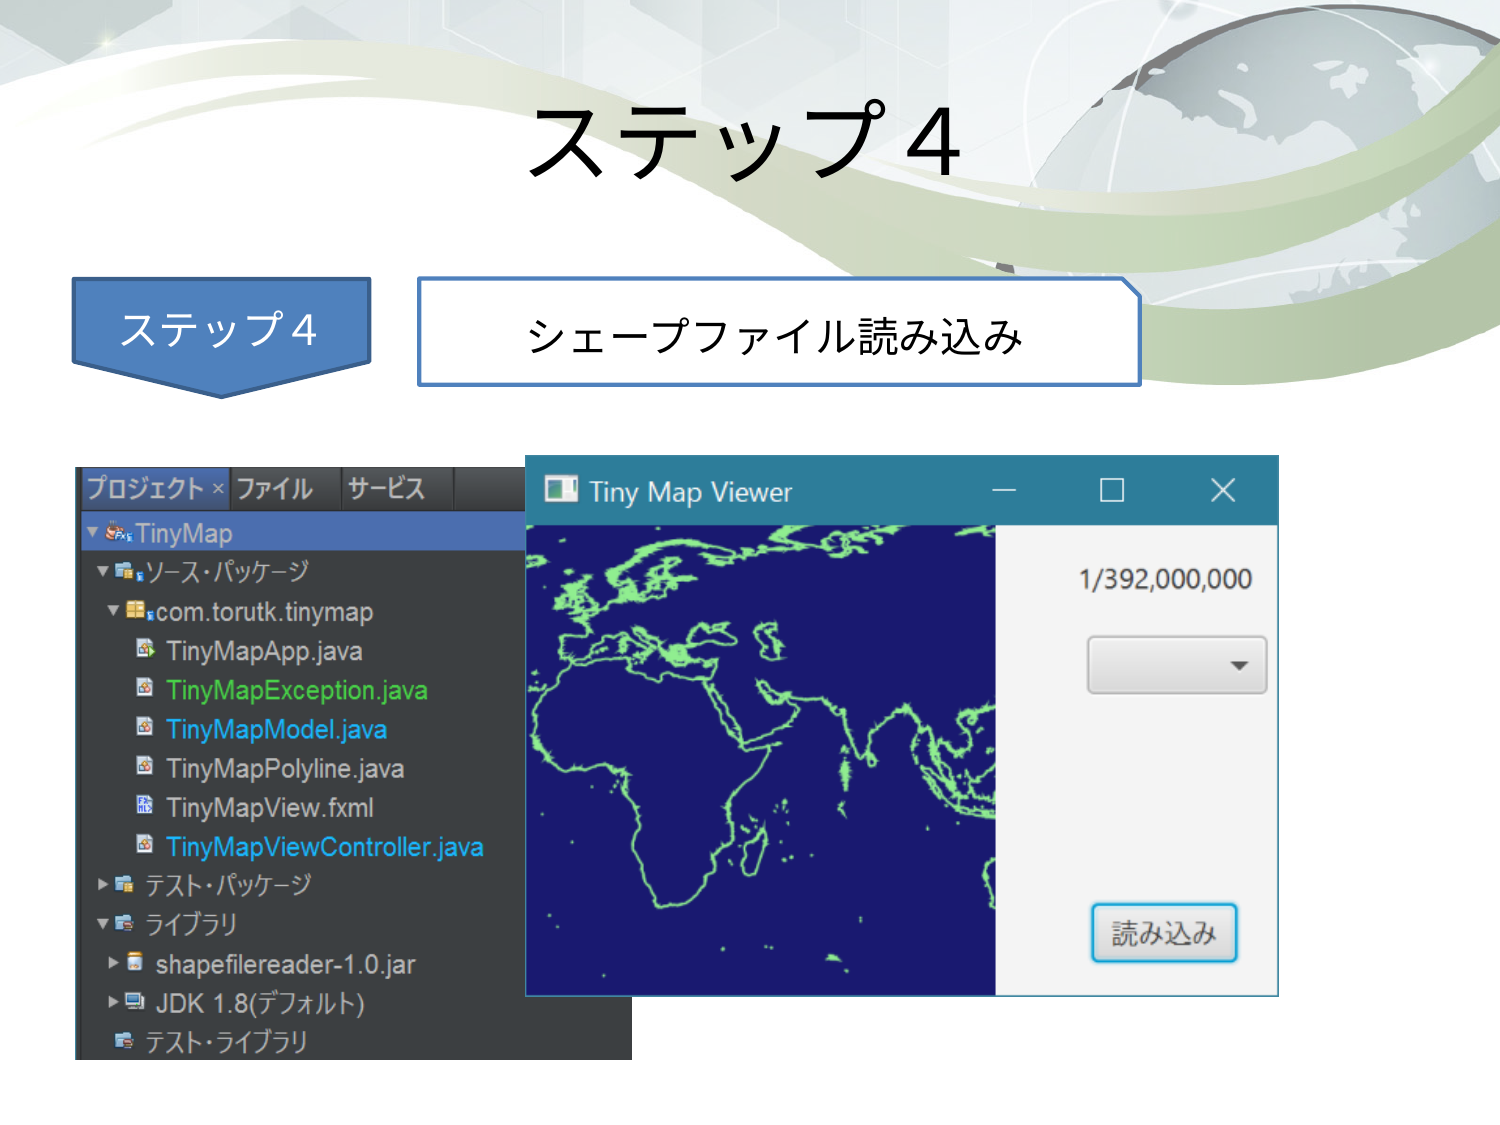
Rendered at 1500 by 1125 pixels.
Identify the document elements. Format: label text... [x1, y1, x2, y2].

title ステップ４ [75, 45, 1425, 233]
text_box シェープファイル読み込み [417, 276, 1142, 387]
picture [74, 455, 1279, 1061]
text_box ステップ４ [71, 276, 372, 400]
